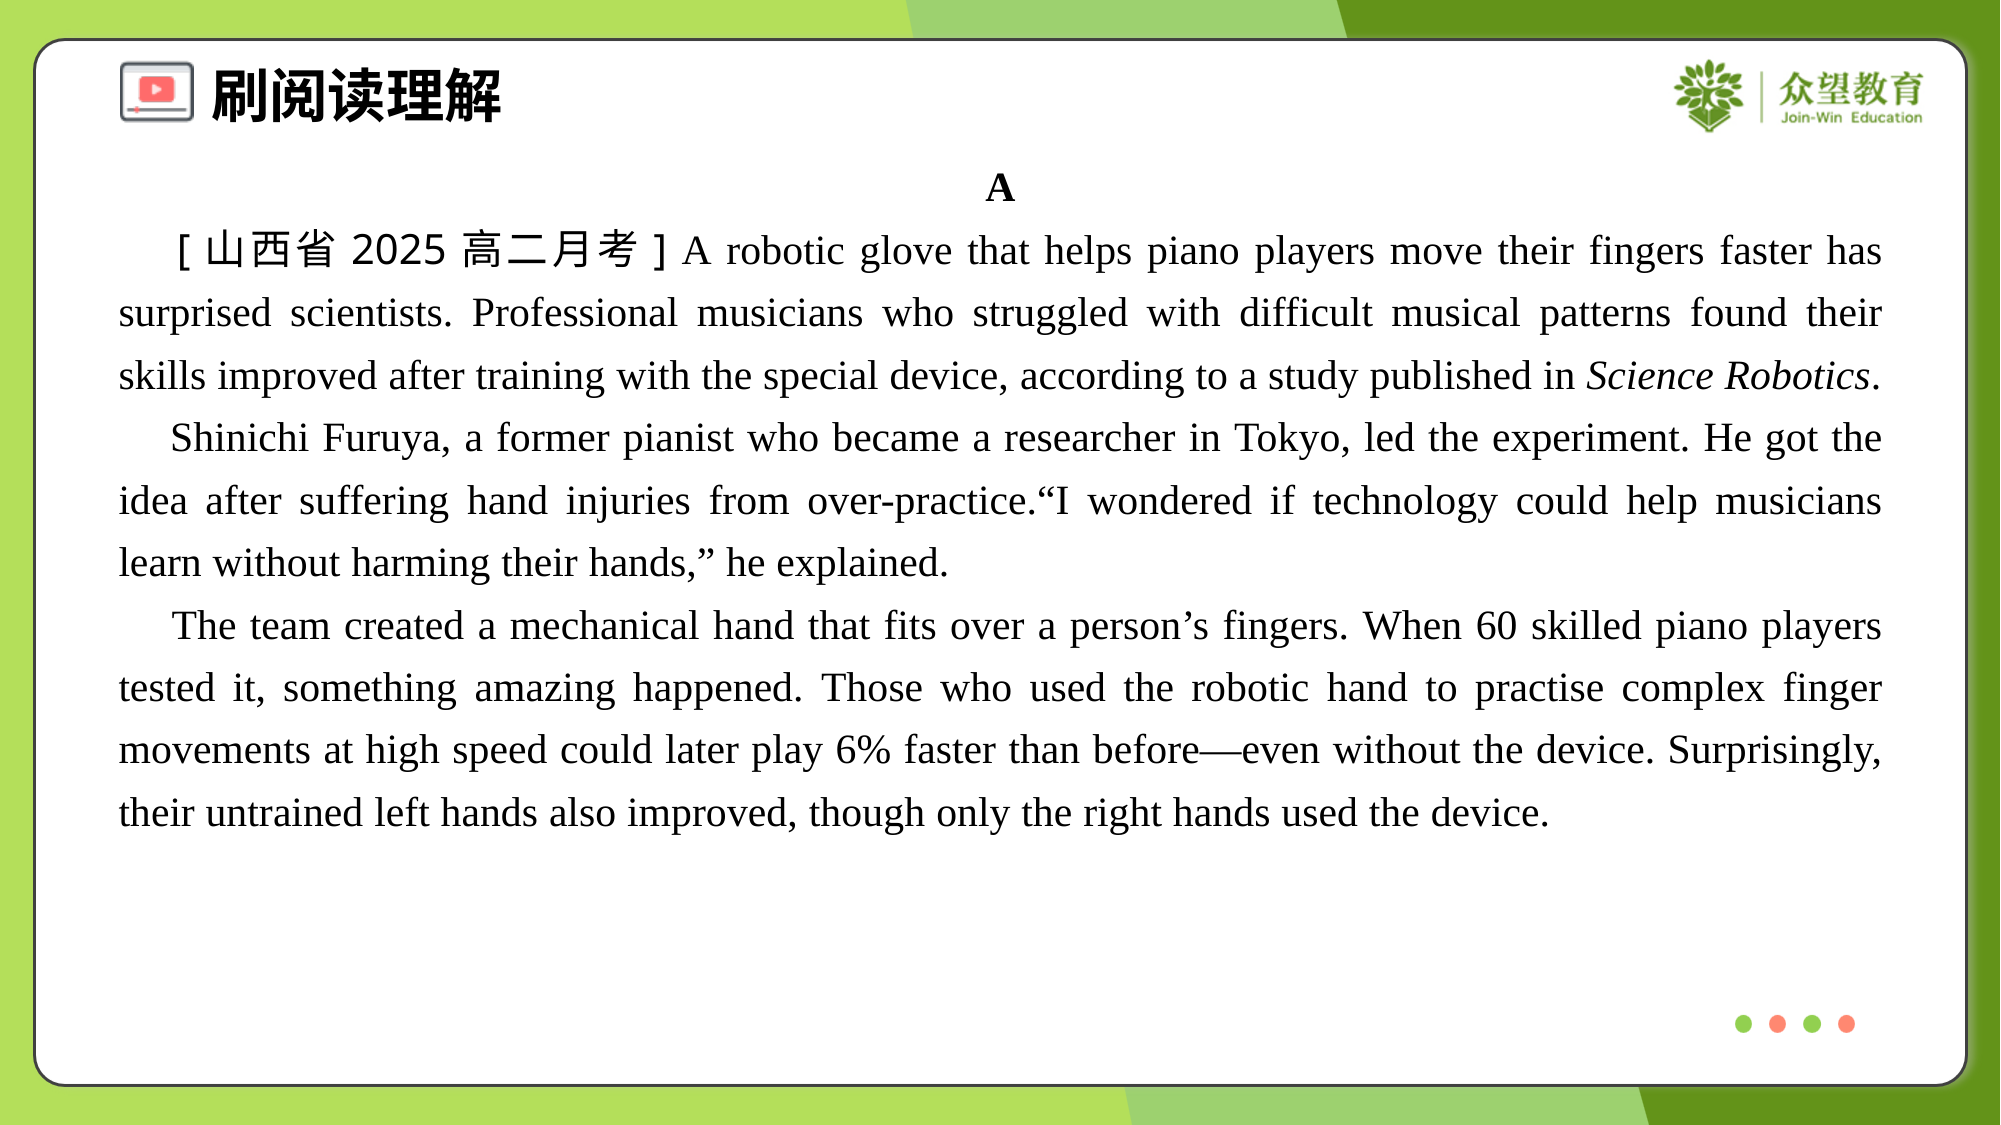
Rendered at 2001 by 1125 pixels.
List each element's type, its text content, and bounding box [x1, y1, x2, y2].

picture [0, 0, 2000, 1125]
text_box A [山西省2025高二月考] A robotic glove that helps piano players move their fingers faster has surprised scientists. Professional musicians who struggled with difficult musical patterns found their skills improved after training with the special device, according to a study published in Science Robotics. Shinichi Furuya, a former pianist who became a researcher in Tokyo, led the experiment. He got the idea after suffering hand injuries from over-practice.“I wondered if technology could help musicians learn without harming their hands,” he explained. The team created a mechanical hand that fits over a person’s fingers. When 60 skilled piano players tested it, something amazing happened. Those who used the robotic hand to practise complex finger movements at high speed could later play 6% faster than before—even without the device. Surprisingly, their untrained left hands also improved, though only the right hands used the device. [118, 147, 1883, 961]
